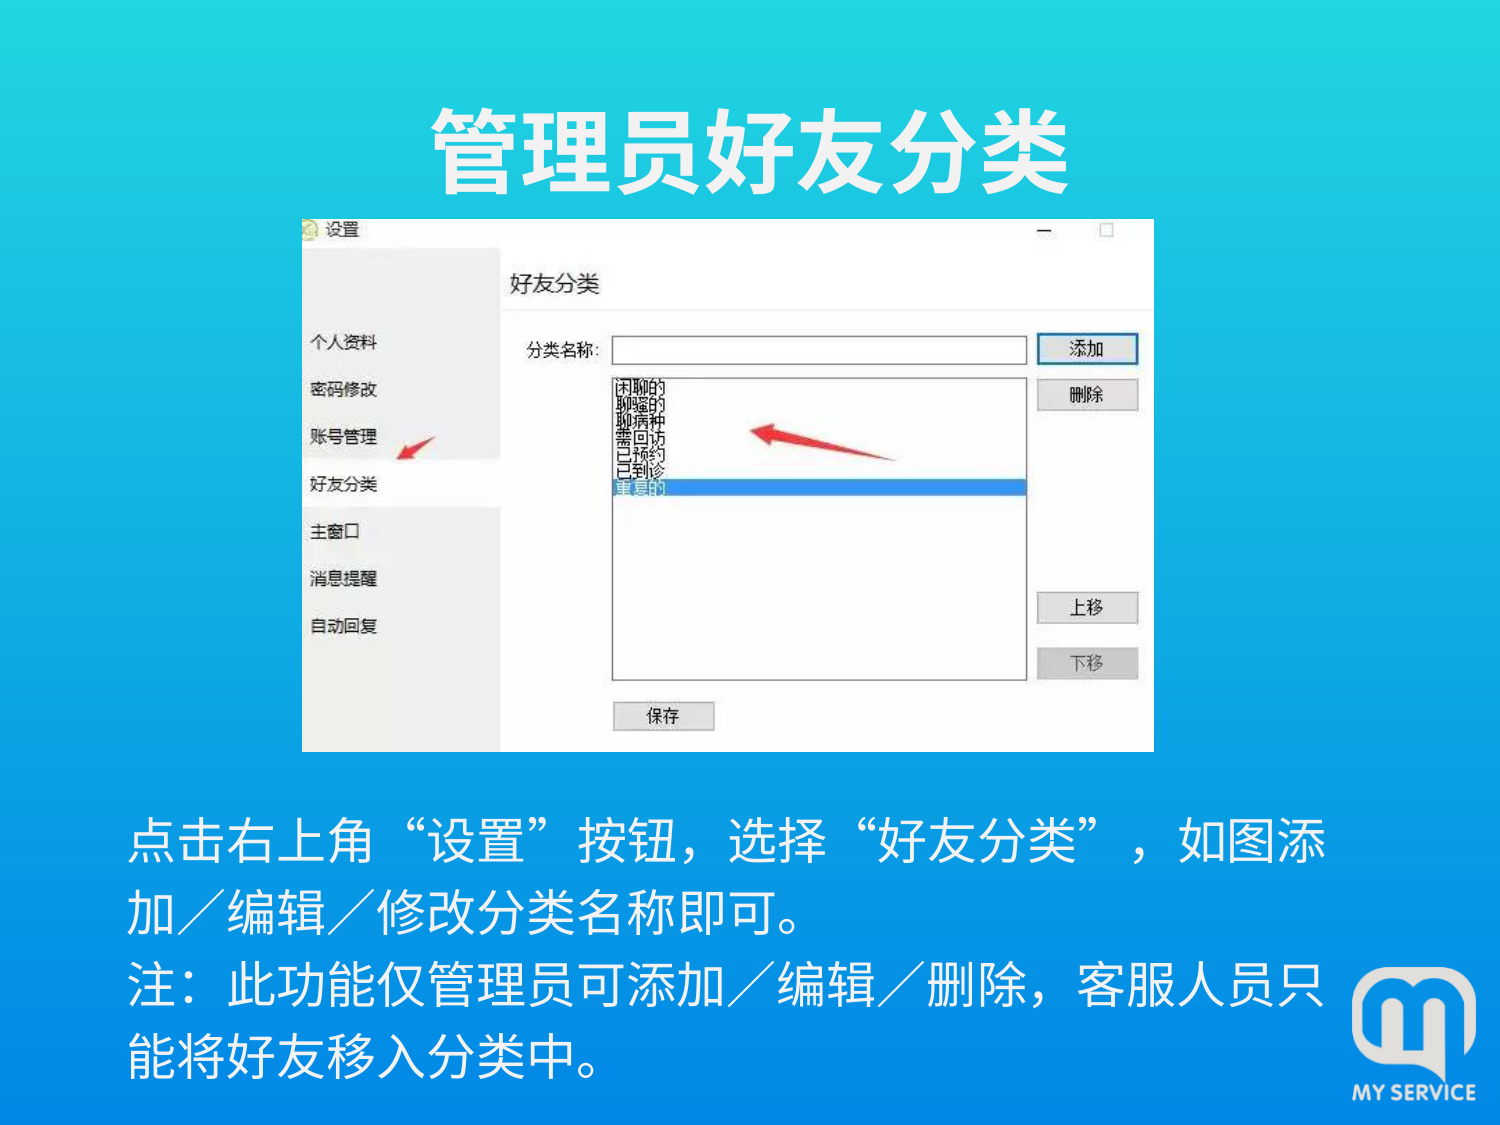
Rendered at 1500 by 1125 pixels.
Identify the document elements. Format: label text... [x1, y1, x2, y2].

picture [1352, 967, 1476, 1107]
title 管理员好友分类 [75, 45, 1425, 233]
text_box 点击右上角“设置”按钮，选择“好友分类”，如图添加／编辑／修改分类名称即可。 注：此功能仅管理员可添加／编辑／删除，客服人员只能将好友移入分类中。 [112, 790, 1388, 1093]
picture [0, 219, 1500, 751]
